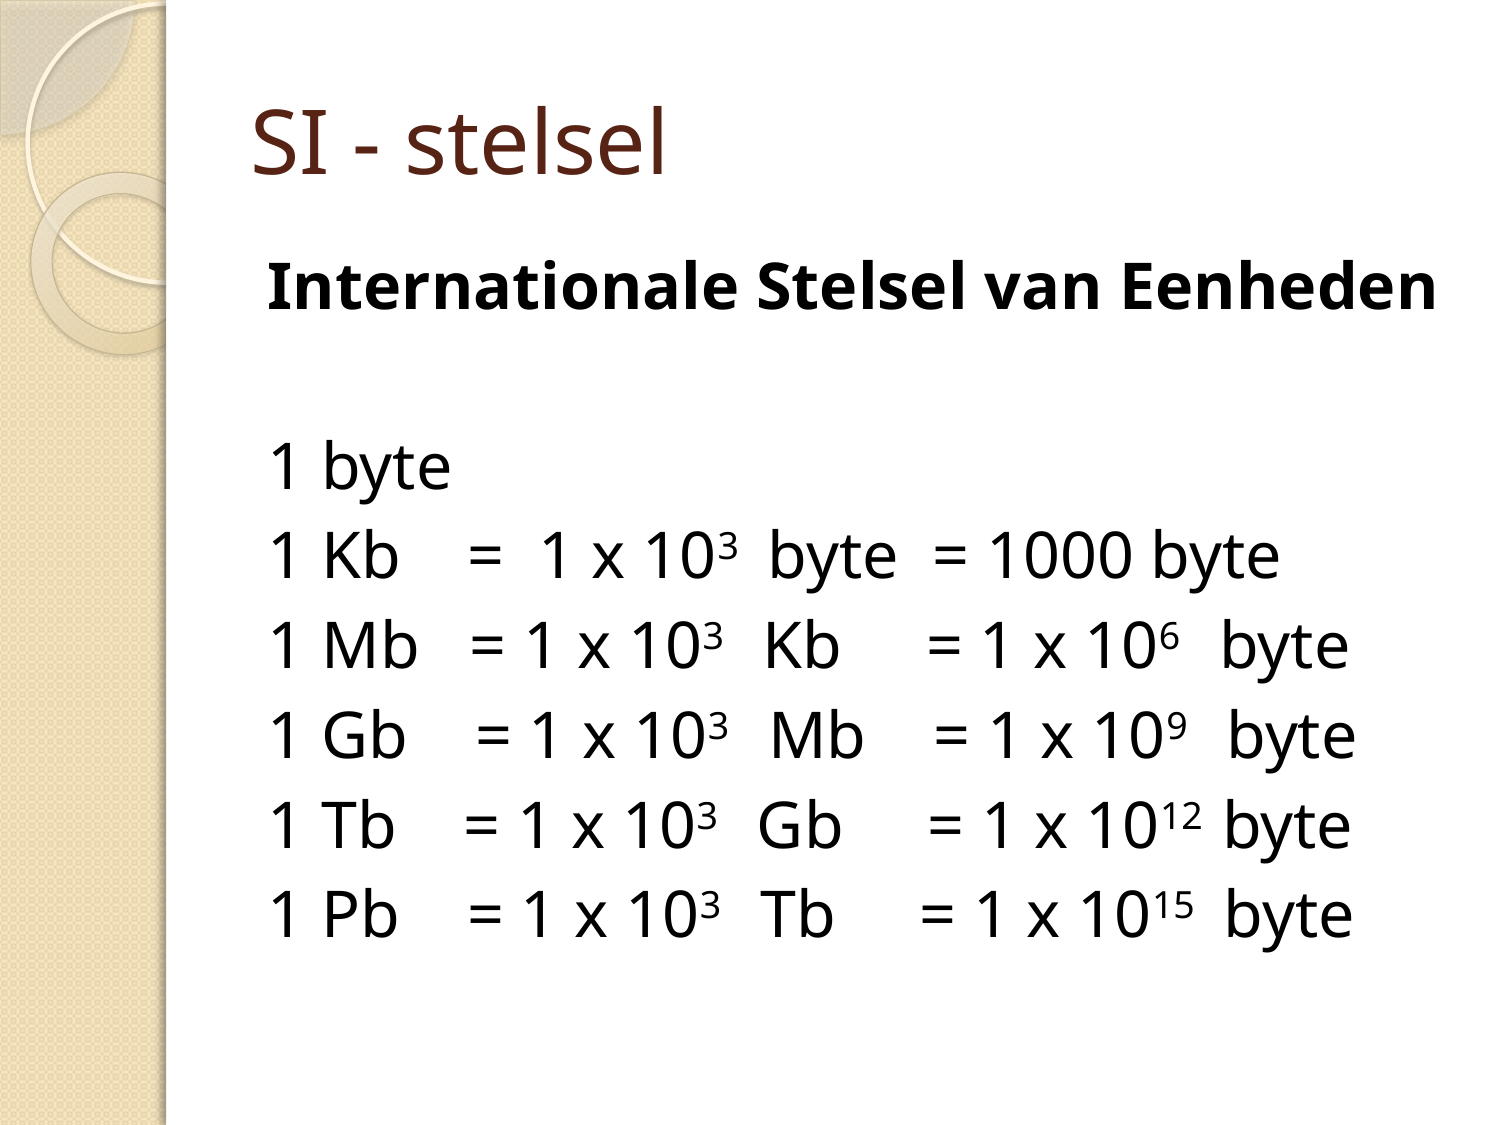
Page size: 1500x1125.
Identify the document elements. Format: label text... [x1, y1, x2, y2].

list Internationale Stelsel van Eenheden 1 byte 1 Kb = 1 x 103 byte = 1000 byte 1 Mb = 1 x 103 Kb = 1 x 106 byte 1 Gb = 1 x 103 Mb = 1 x 109 byte 1 Tb = 1 x 103 Gb = 1 x 1012 byte 1 Pb = 1 x 103 Tb = 1 x 1015 byte [235, 237, 1466, 1025]
title SI - stelsel [235, 45, 1466, 233]
